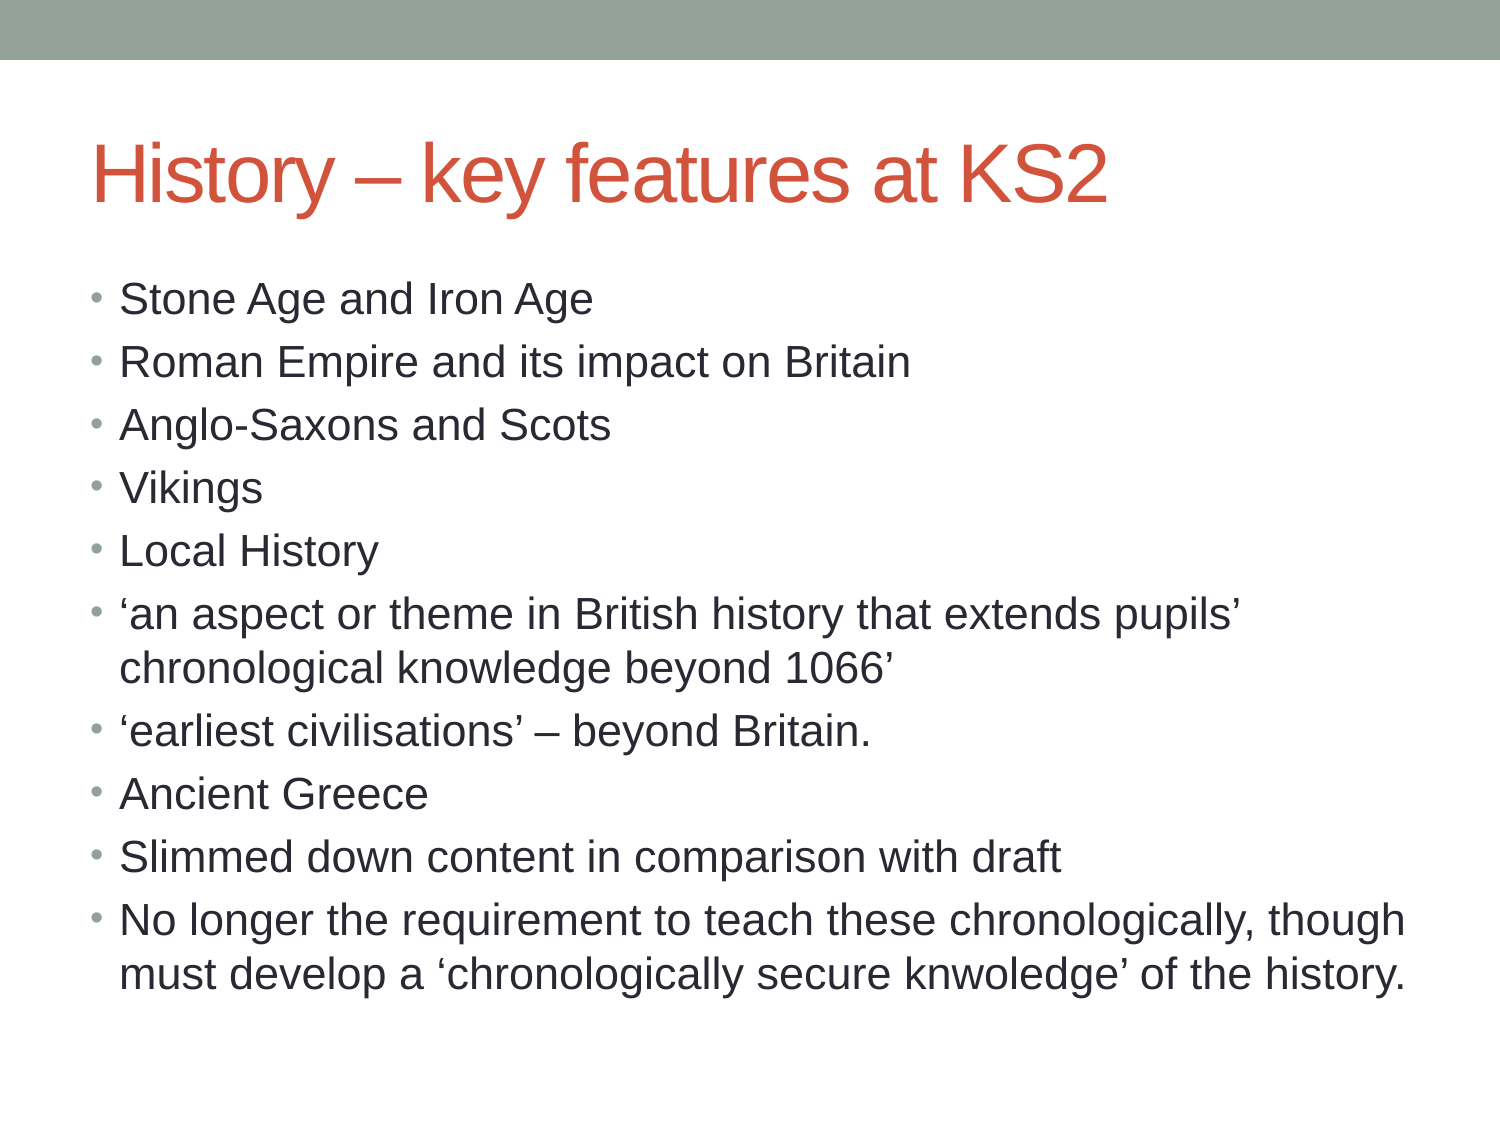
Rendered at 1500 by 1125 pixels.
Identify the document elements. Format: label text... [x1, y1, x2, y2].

title History – key features at KS2 [75, 87, 1425, 250]
list Stone Age and Iron Age Roman Empire and its impact on Britain Anglo-Saxons and Scots Vikings Local History ‘an aspect or theme in British history that extends pupils’ chronological knowledge beyond 1066’ ‘earliest civilisations’ – beyond Britain. Ancient Greece Slimmed down content in comparison with draft No longer the requirement to teach these chronologically, though must develop a ‘chronologically secure knwoledge’ of the history. [75, 262, 1425, 1063]
